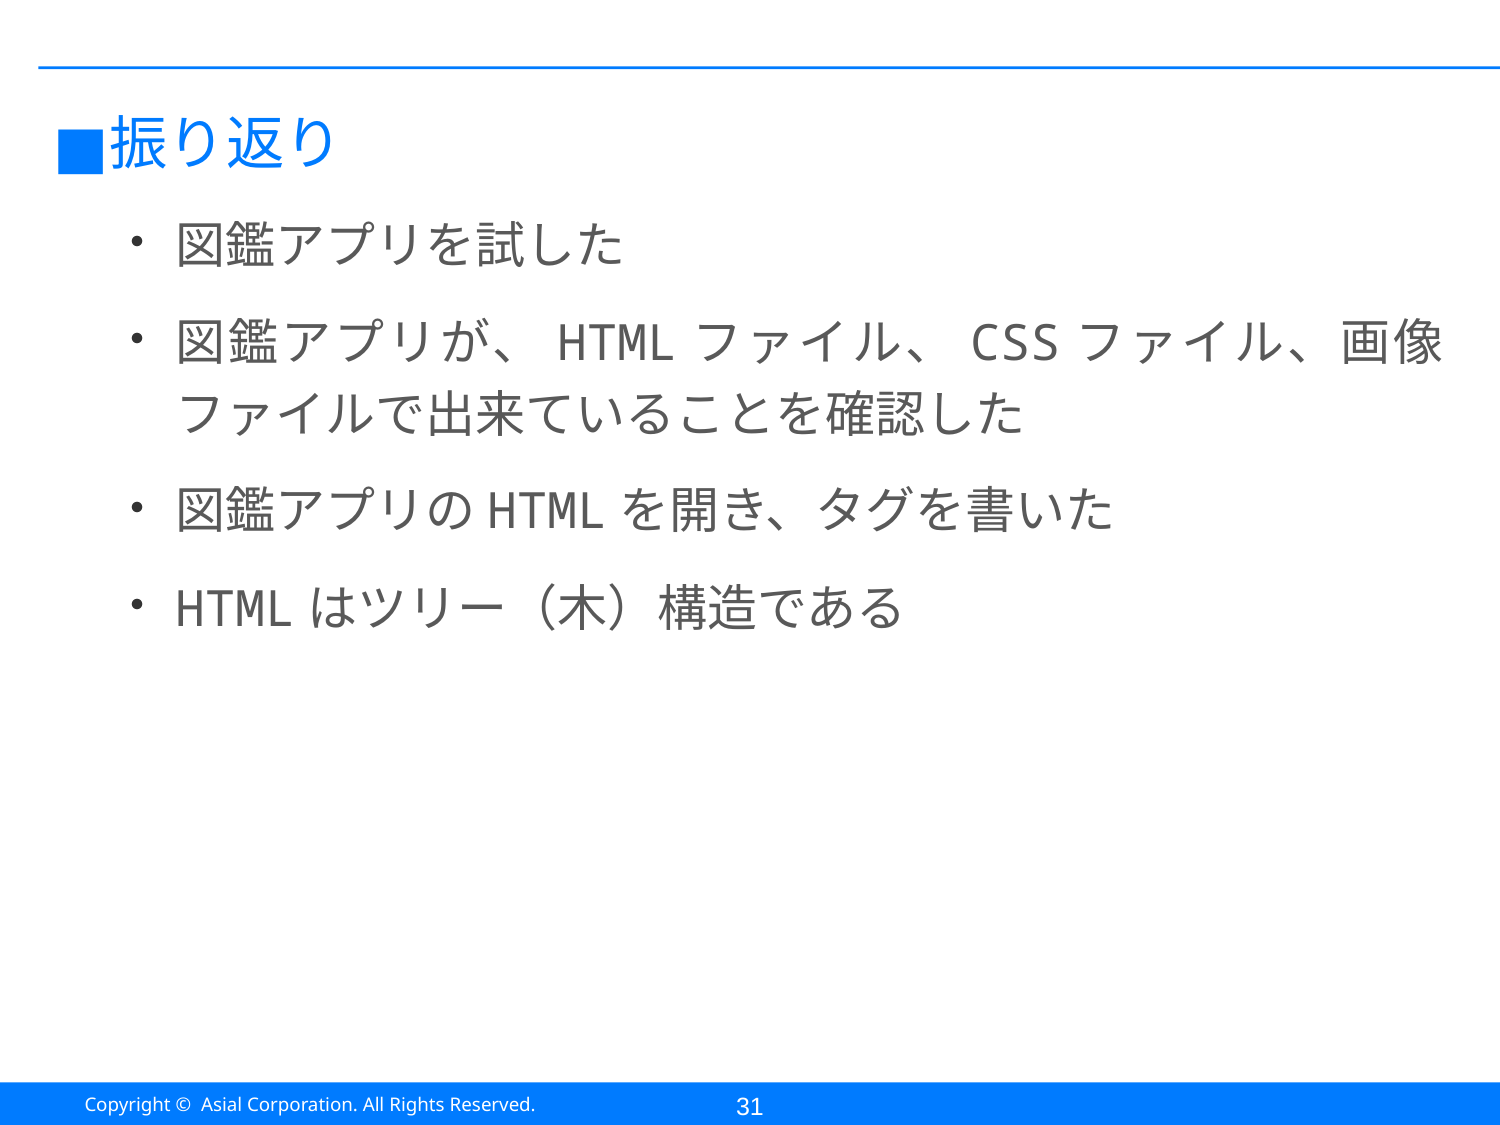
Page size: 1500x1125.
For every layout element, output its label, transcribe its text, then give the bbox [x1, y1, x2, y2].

list 振り返り 図鑑アプリを試した 図鑑アプリが、HTMLファイル、CSSファイル、画像ファイルで出来ていることを確認した 図鑑アプリのHTMLを開き、タグを書いた HTMLはツリー（木）構造である [38, 84, 1459, 988]
slide_number 31 [581, 1075, 919, 1125]
